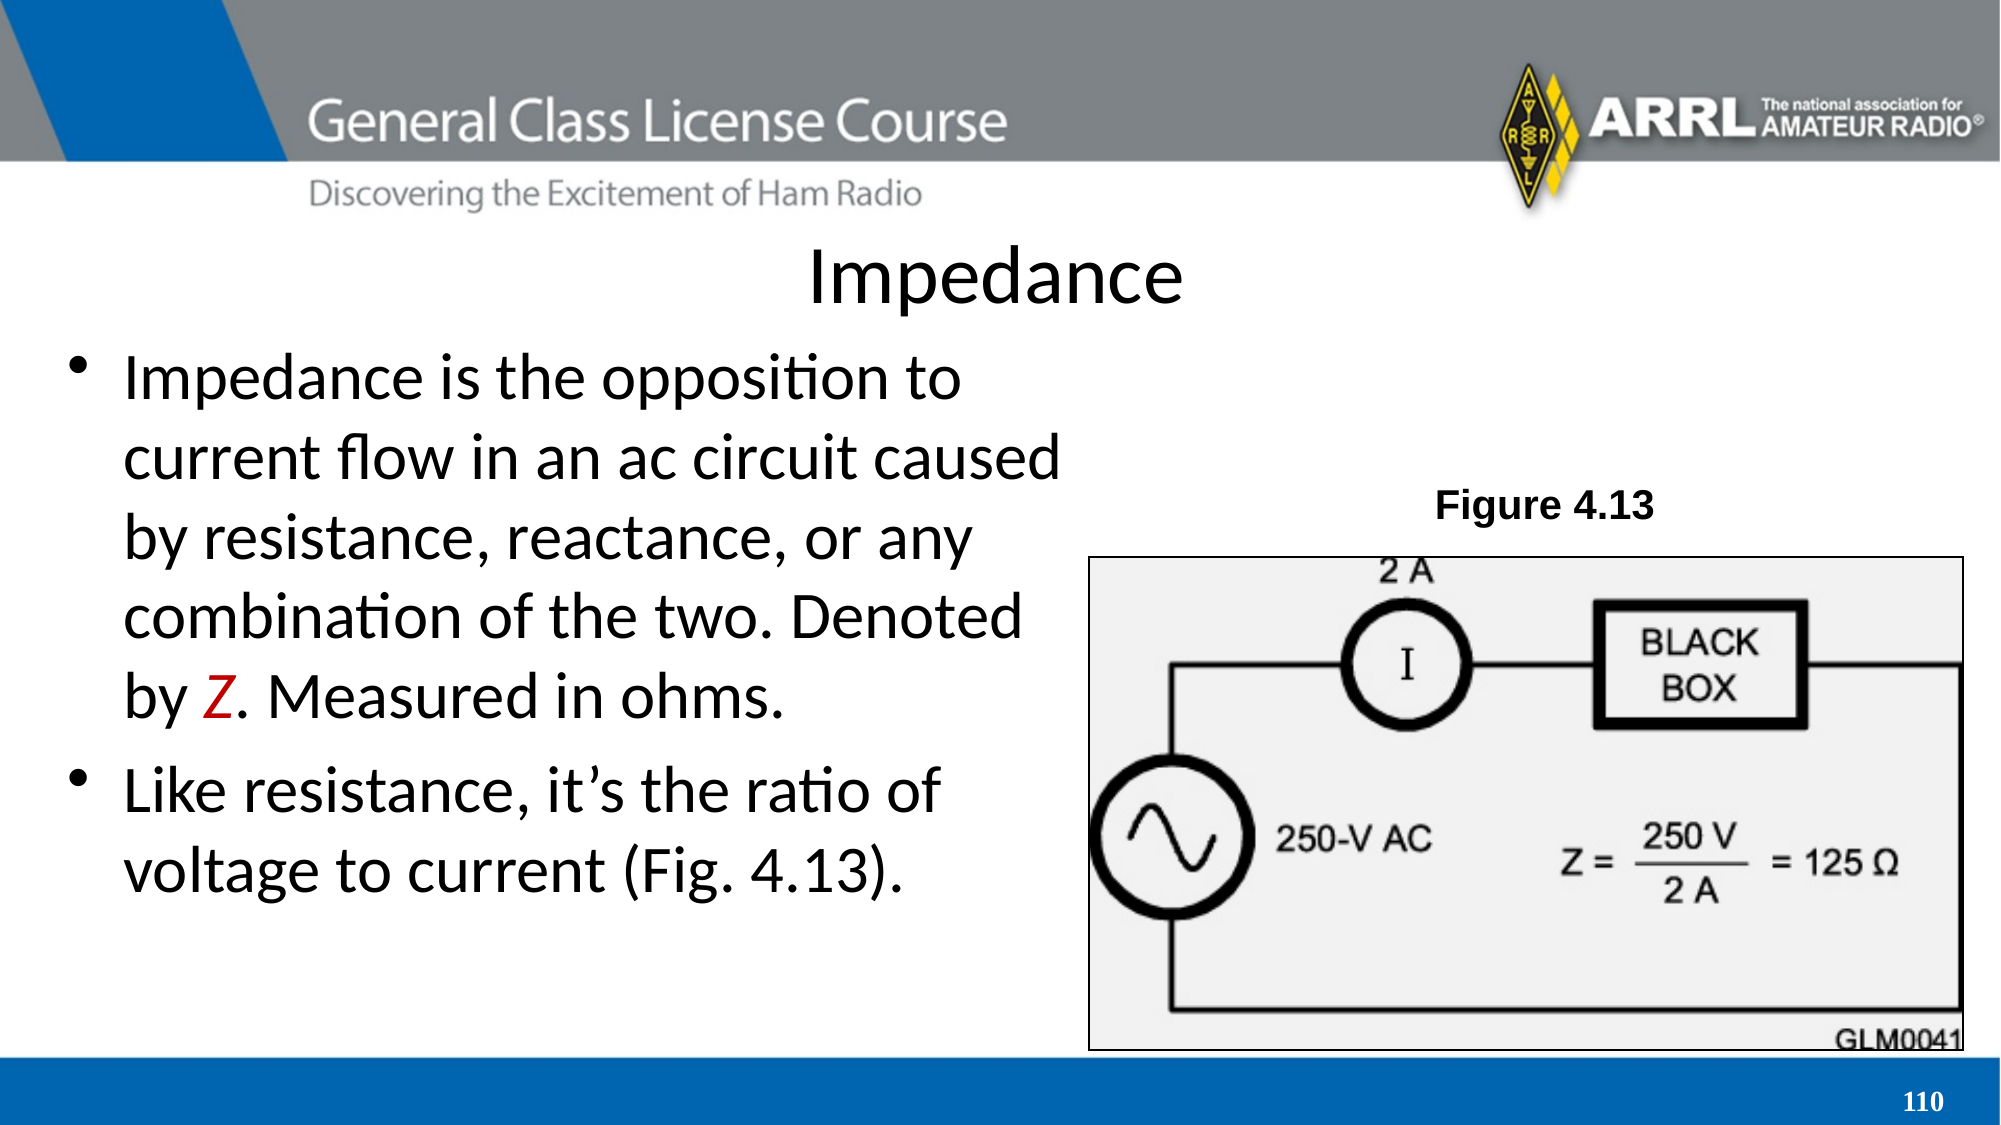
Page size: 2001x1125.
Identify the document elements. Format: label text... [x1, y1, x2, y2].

picture [0, 0, 2001, 1125]
list Impedance is the opposition to current flow in an ac circuit caused by resistance, reactance, or any combination of the two. Denoted by Z. Measured in ohms. Like resistance, it’s the ratio of voltage to current (Fig. 4.13). [52, 324, 1090, 1025]
title Impedance [96, 212, 1897, 356]
text_box Figure 4.13 [1419, 470, 1720, 536]
